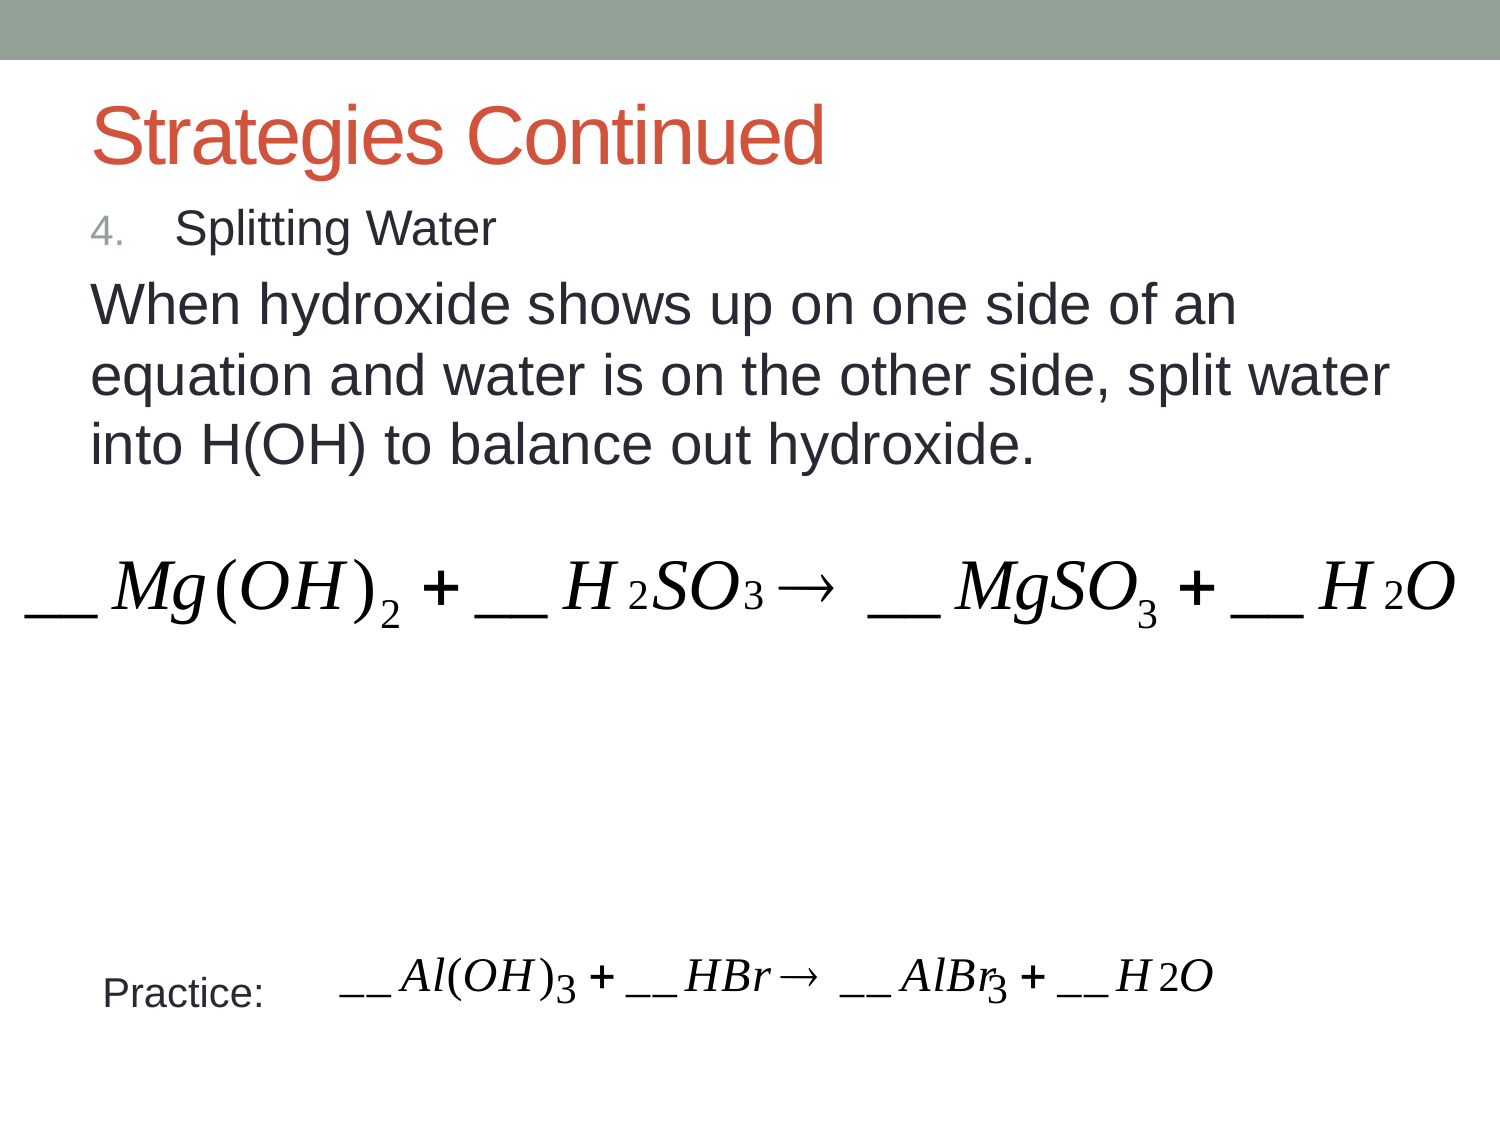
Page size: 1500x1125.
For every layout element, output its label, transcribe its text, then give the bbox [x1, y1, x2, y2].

list Splitting Water When hydroxide shows up on one side of an equation and water is on the other side, split water into H(OH) to balance out hydroxide. [75, 187, 1425, 534]
title Strategies Continued [75, 50, 1425, 187]
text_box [12, 537, 1471, 647]
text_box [87, 936, 1226, 1025]
